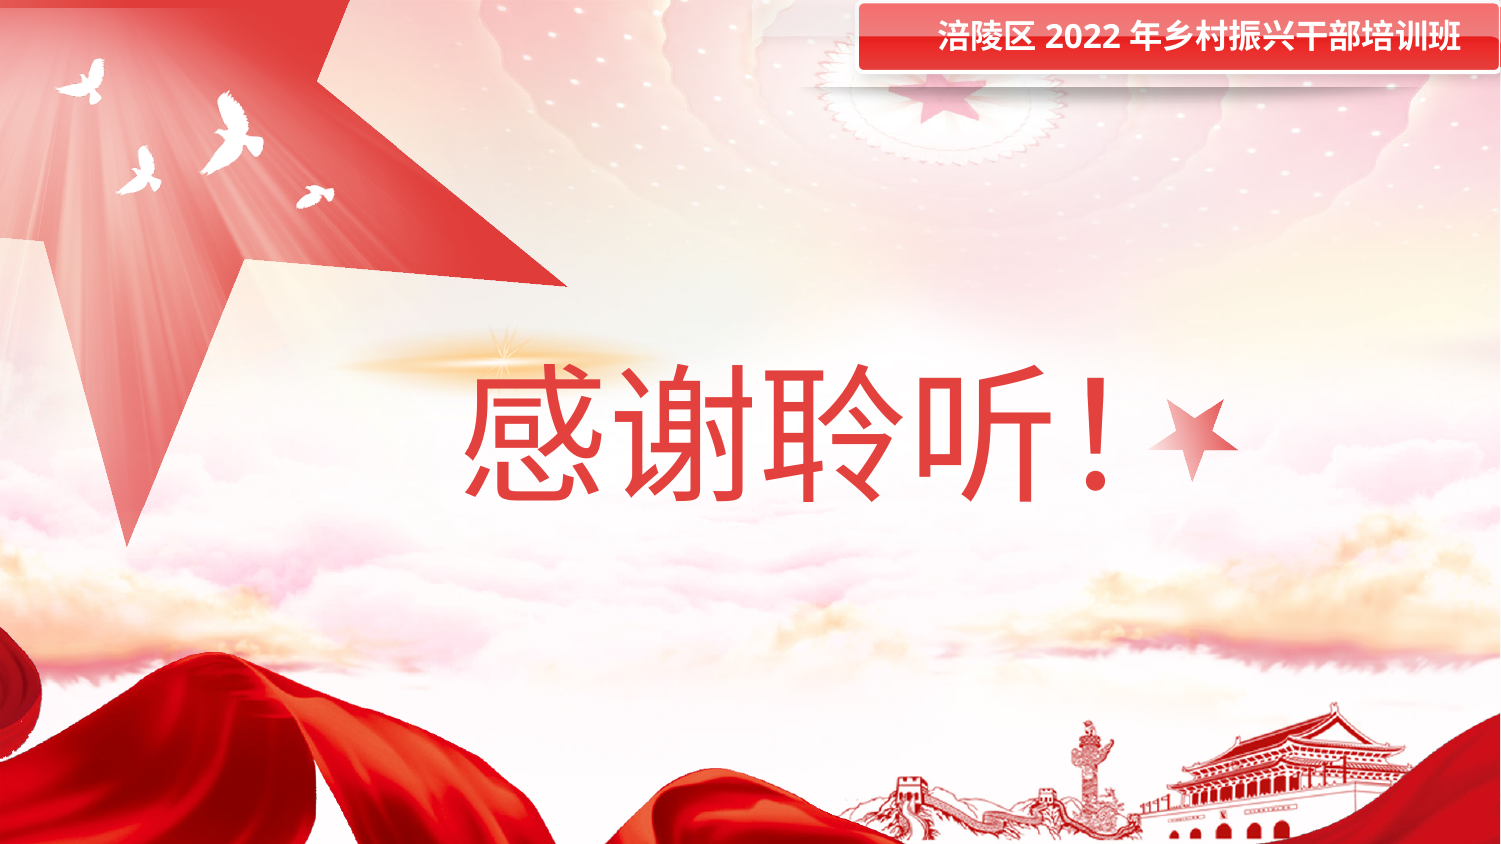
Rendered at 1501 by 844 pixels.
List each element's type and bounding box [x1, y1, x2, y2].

text_box [751, 0, 1501, 120]
picture [0, 0, 1501, 844]
